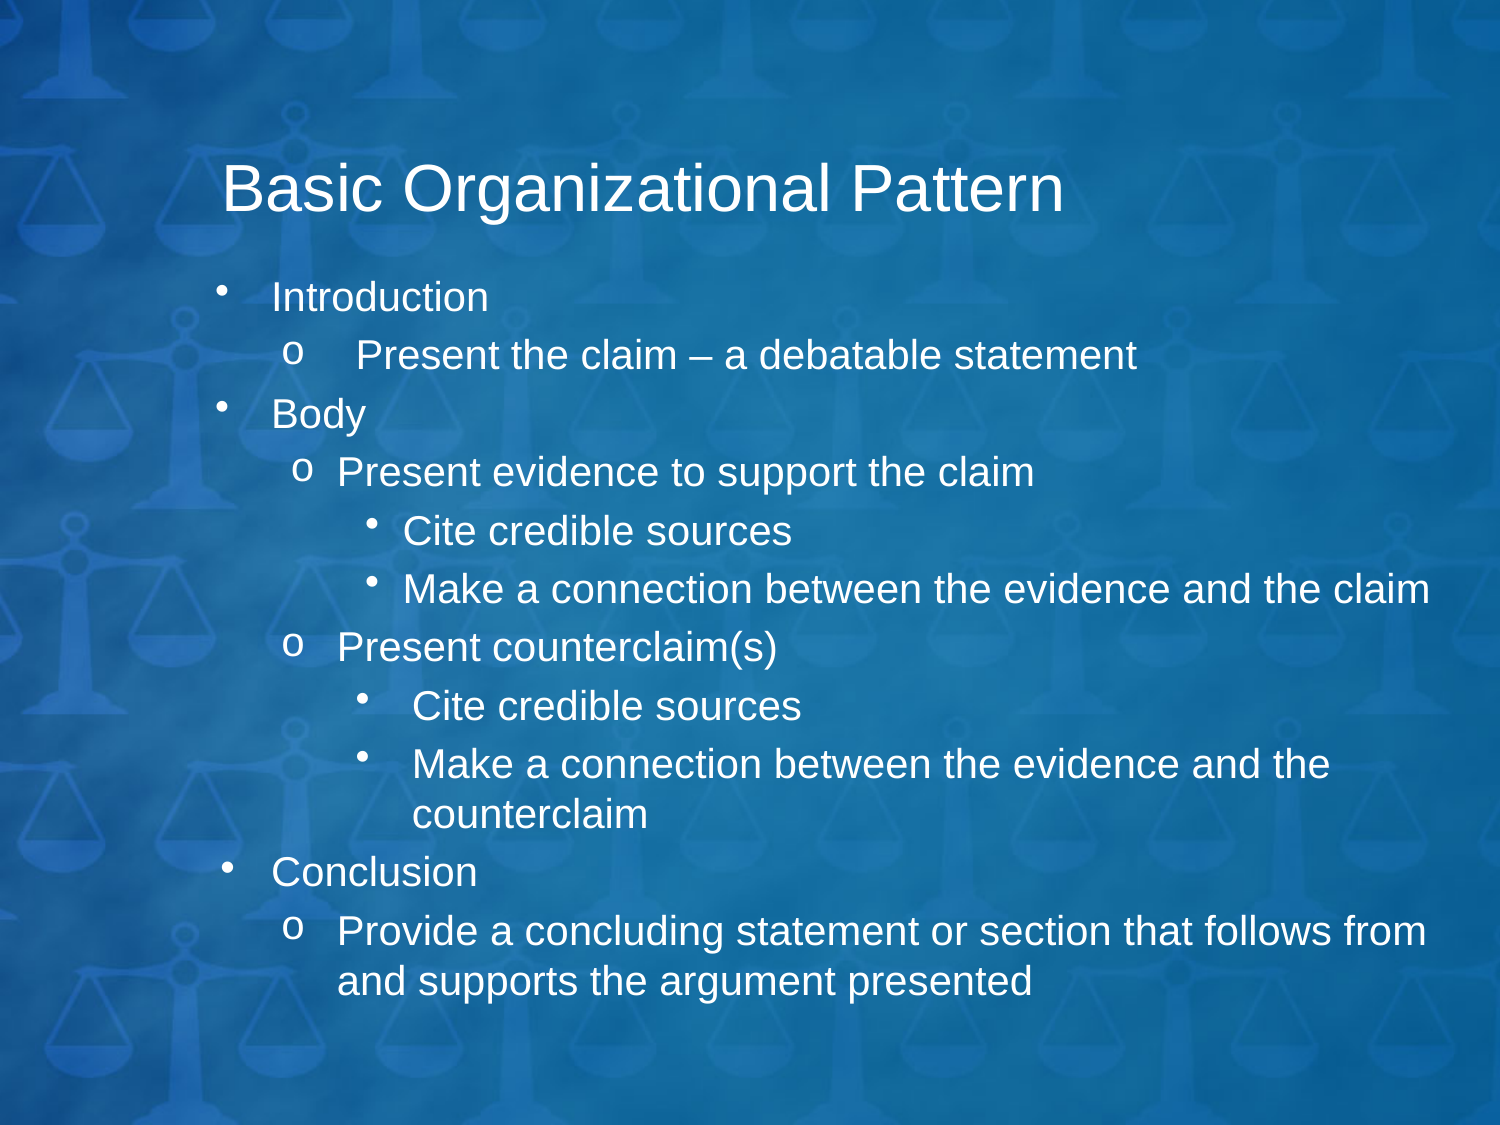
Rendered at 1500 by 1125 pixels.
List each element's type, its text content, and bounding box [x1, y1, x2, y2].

list Introduction Present the claim – a debatable statement Body Present evidence to support the claim Cite credible sources Make a connection between the evidence and the claim Present counterclaim(s) Cite credible sources Make a connection between the evidence and the counterclaim Conclusion Provide a concluding statement or section that follows from and supports the argument presented [199, 262, 1459, 1125]
picture [0, 0, 1500, 1125]
title Basic Organizational Pattern [206, 44, 1409, 233]
